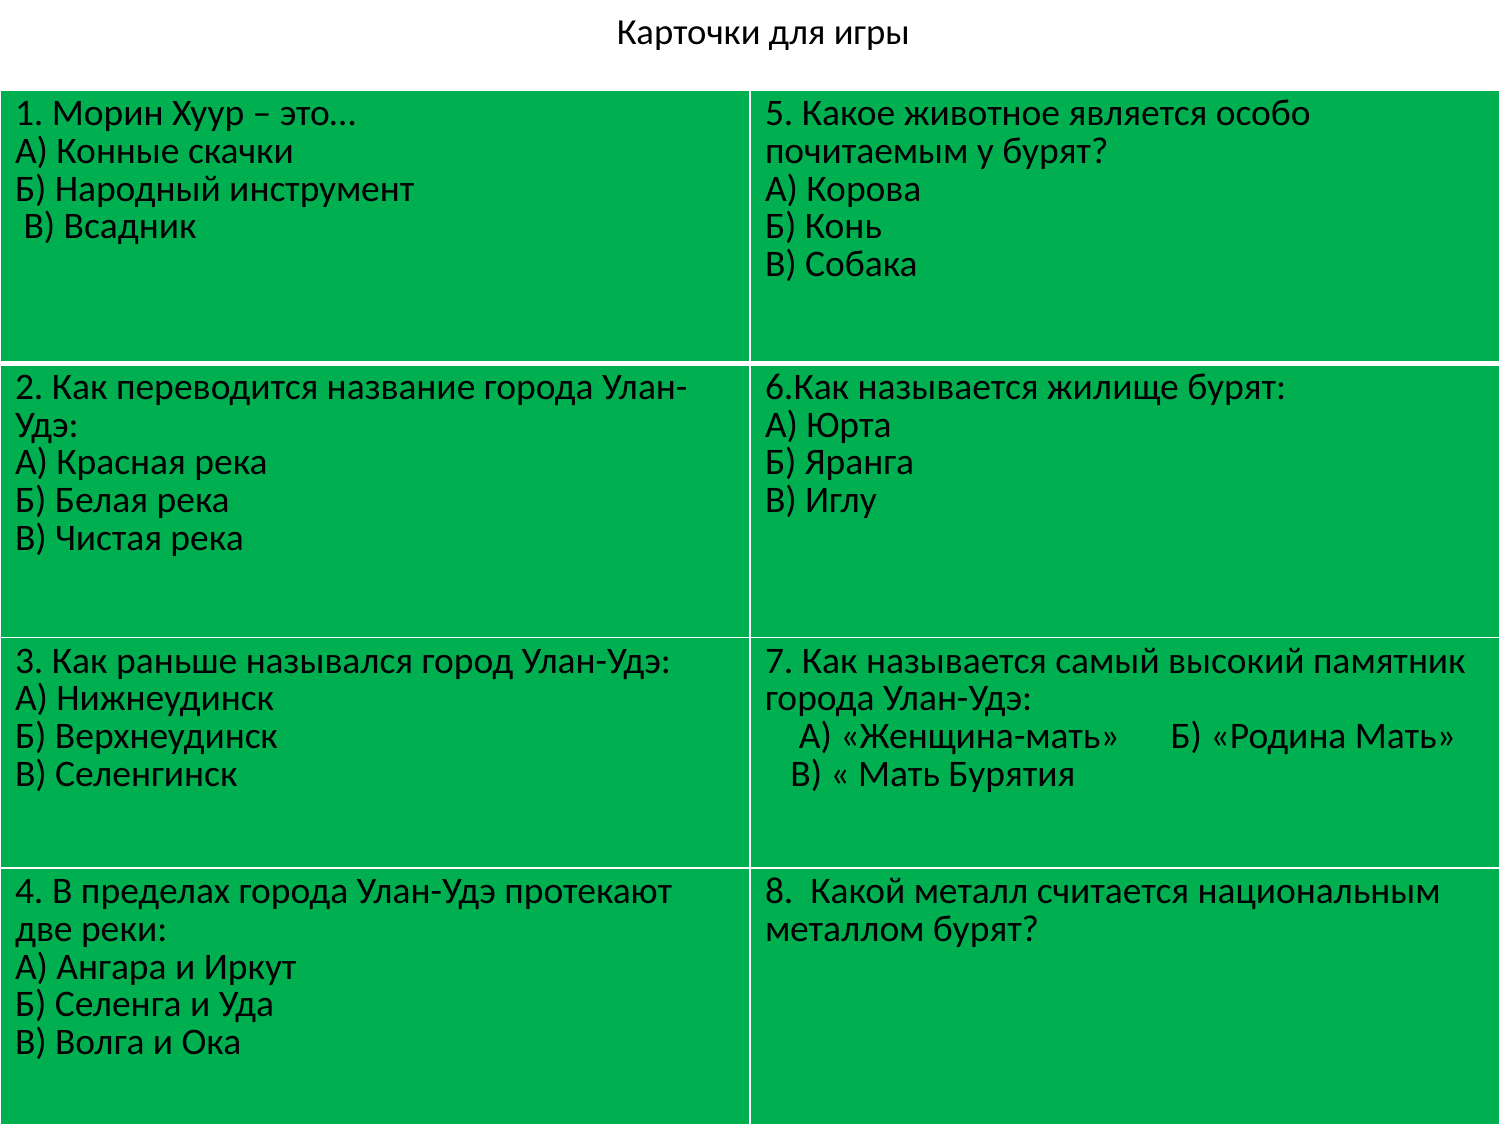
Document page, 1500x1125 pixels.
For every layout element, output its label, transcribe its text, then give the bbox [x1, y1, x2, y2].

title Карточки для игры [88, 0, 1439, 59]
table_cell 3. Как раньше назывался город Улан-Удэ: А) Нижнеудинск Б) Верхнеудинск В) Селенгинск [1, 638, 749, 867]
table_cell 6.Как называется жилище бурят: А) Юрта Б) Яранга В) Иглу [751, 366, 1499, 637]
table_cell 7. Как называется самый высокий памятник города Улан-Удэ: А) «Женщина-мать» Б) «Родина Мать» В) « Мать Бурятия [751, 638, 1499, 867]
table_cell 4. В пределах города Улан-Удэ протекают две реки: А) Ангара и Иркут Б) Селенга и Уда В) Волга и Ока [1, 869, 749, 1124]
table_cell 8. Какой металл считается национальным металлом бурят? [751, 869, 1499, 1124]
table_header 5. Какое животное является особо почитаемым у бурят? А) Корова Б) Конь В) Собака [751, 91, 1499, 361]
table_header 1. Морин Хуур – это… А) Конные скачки Б) Народный инструмент В) Всадник [1, 91, 749, 361]
table_cell 2. Как переводится название города Улан-Удэ: А) Красная река Б) Белая река В) Чистая река [1, 366, 749, 637]
